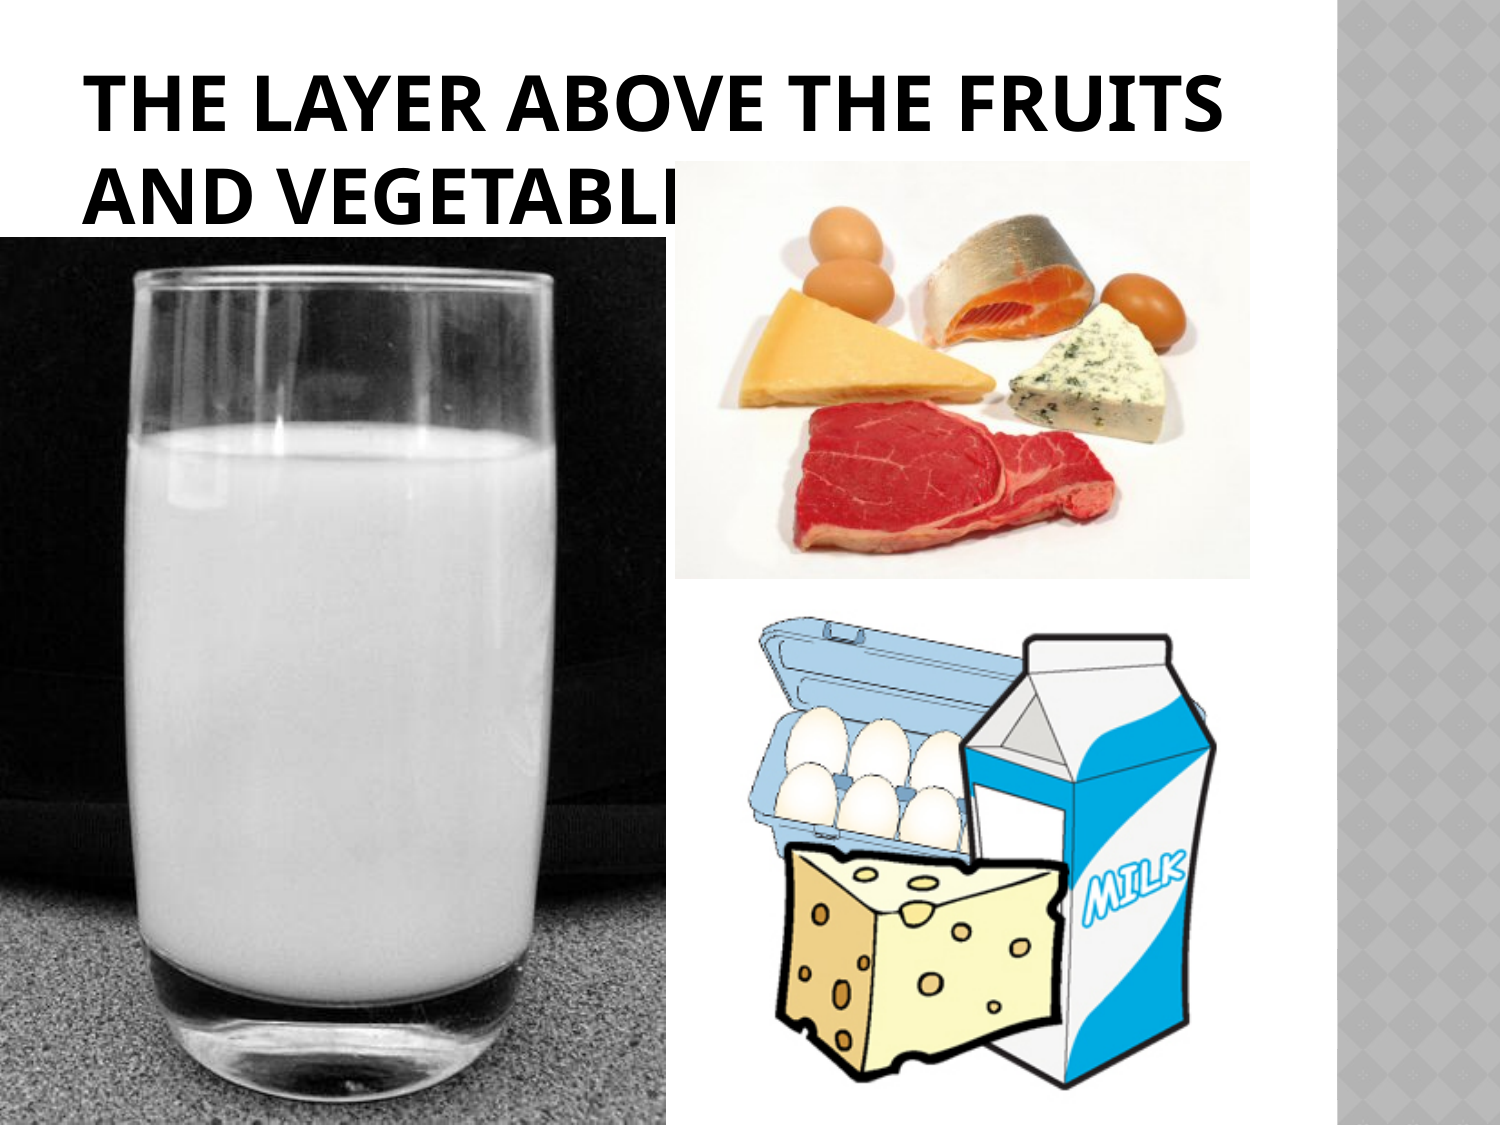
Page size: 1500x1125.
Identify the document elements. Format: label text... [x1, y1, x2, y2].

title The layer above the fruits and vegetables is……. [75, 52, 1263, 240]
picture [674, 160, 1251, 579]
picture [711, 580, 1257, 1125]
picture [0, 237, 666, 1125]
